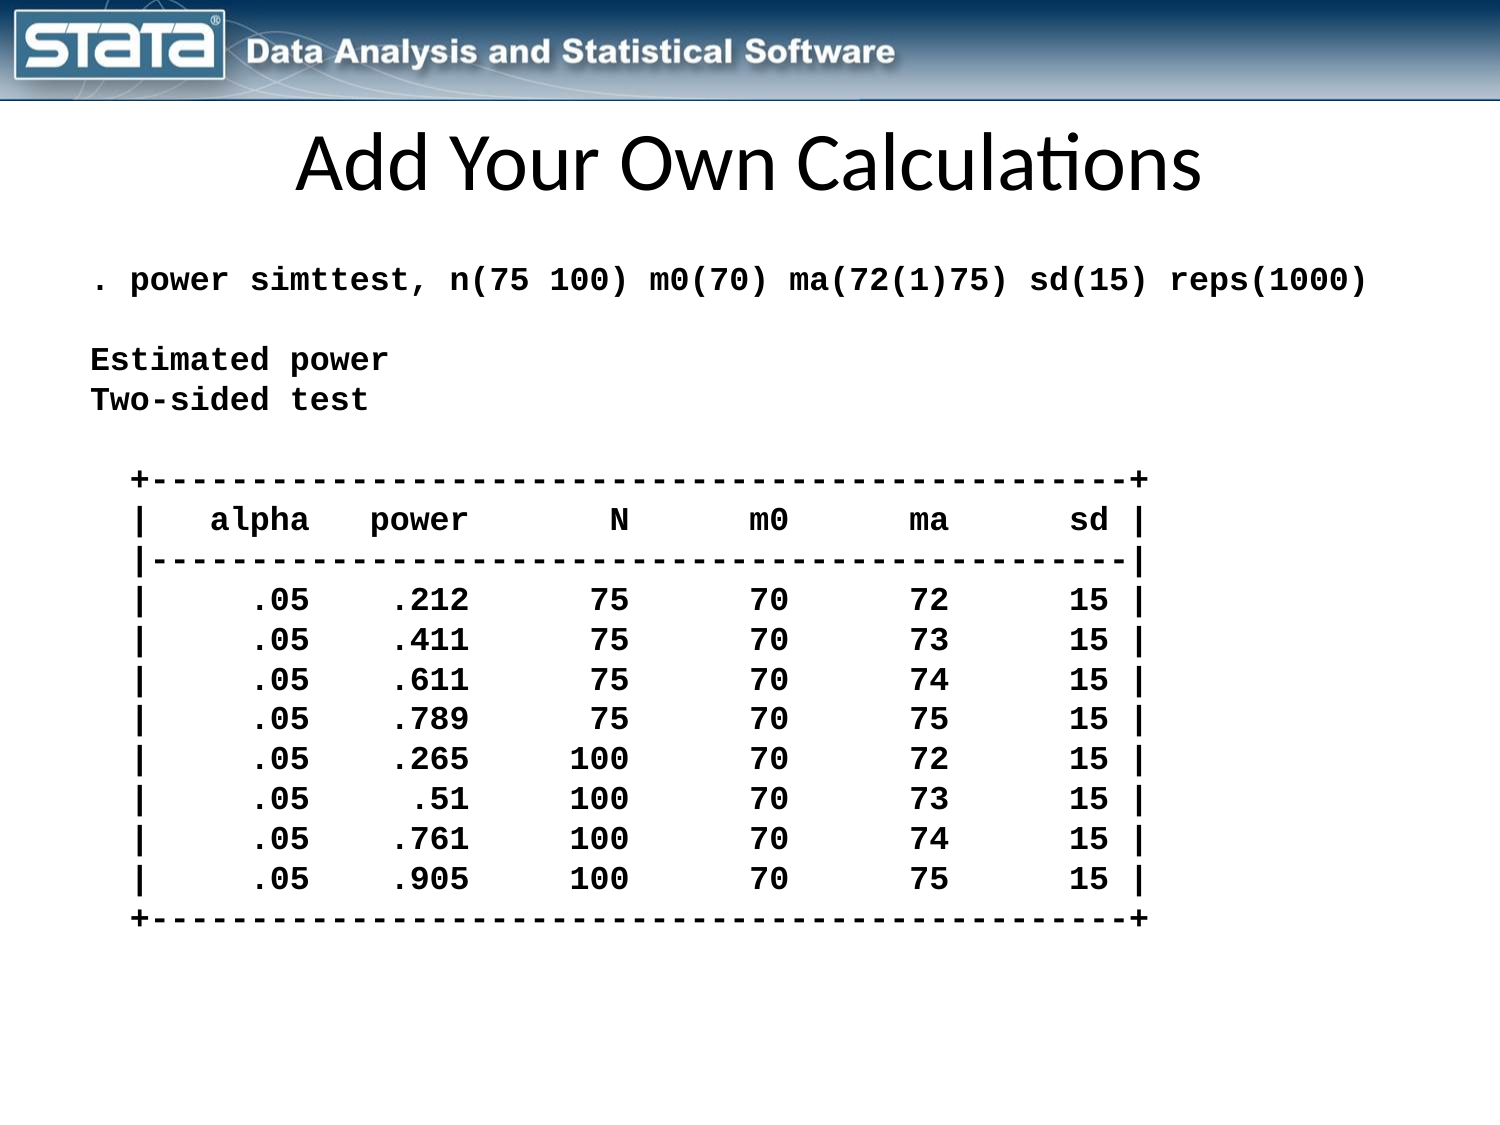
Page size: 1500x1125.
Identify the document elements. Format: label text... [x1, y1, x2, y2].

picture [0, 0, 1500, 102]
text_box Add Your Own Calculations [0, 108, 1500, 215]
list . power simttest, n(75 100) m0(70) ma(72(1)75) sd(15) reps(1000) Estimated power Two-sided test +-------------------------------------------------+ | alpha power N m0 ma sd | |-------------------------------------------------| | .05 .212 75 70 72 15 | | .05 .411 75 70 73 15 | | .05 .611 75 70 74 15 | | .05 .789 75 70 75 15 | | .05 .265 100 70 72 15 | | .05 .51 100 70 73 15 | | .05 .761 100 70 74 15 | | .05 .905 100 70 75 15 | +-------------------------------------------------+ [75, 249, 1438, 1088]
